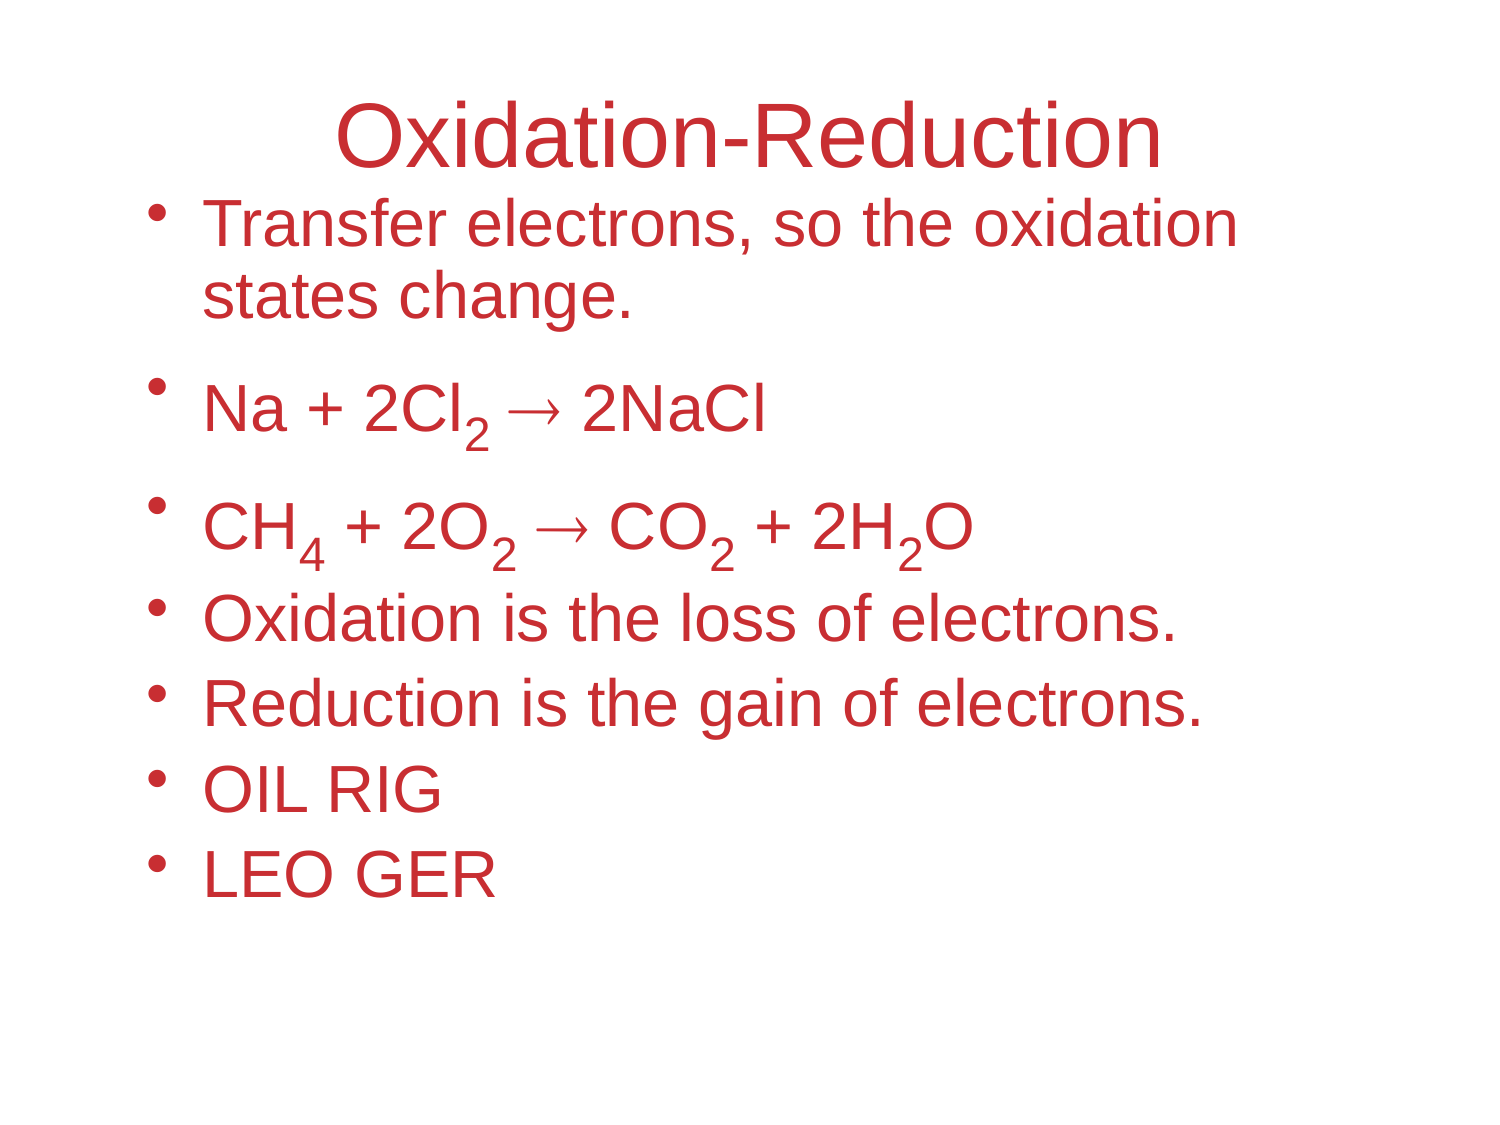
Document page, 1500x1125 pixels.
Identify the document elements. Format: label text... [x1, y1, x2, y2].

title Oxidation-Reduction [112, 37, 1388, 226]
list Transfer electrons, so the oxidation states change. Na + 2Cl2 ® 2NaCl CH4 + 2O2 ® CO2 + 2H2O Oxidation is the loss of electrons. Reduction is the gain of electrons. OIL RIG LEO GER [131, 180, 1407, 888]
